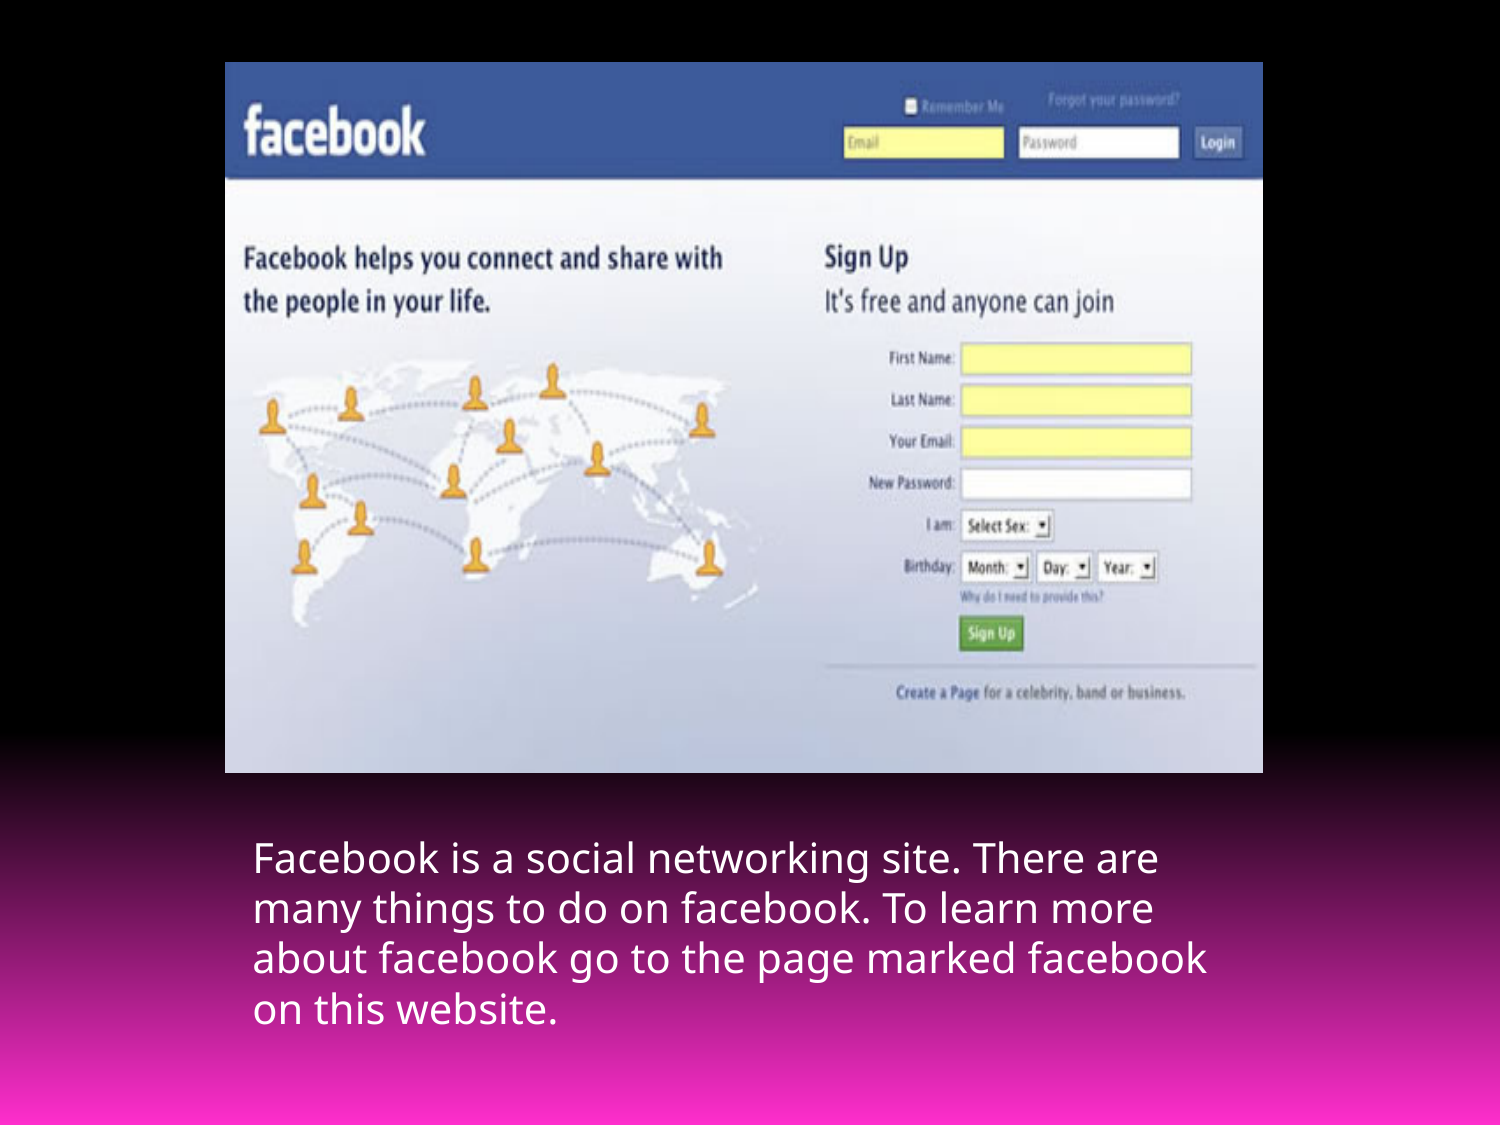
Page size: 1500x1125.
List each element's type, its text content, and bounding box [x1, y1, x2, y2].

picture [224, 62, 1263, 773]
text_box Facebook is a social networking site. There are many things to do on facebook. To learn more about facebook go to the page marked facebook on this website. [237, 824, 1275, 1040]
